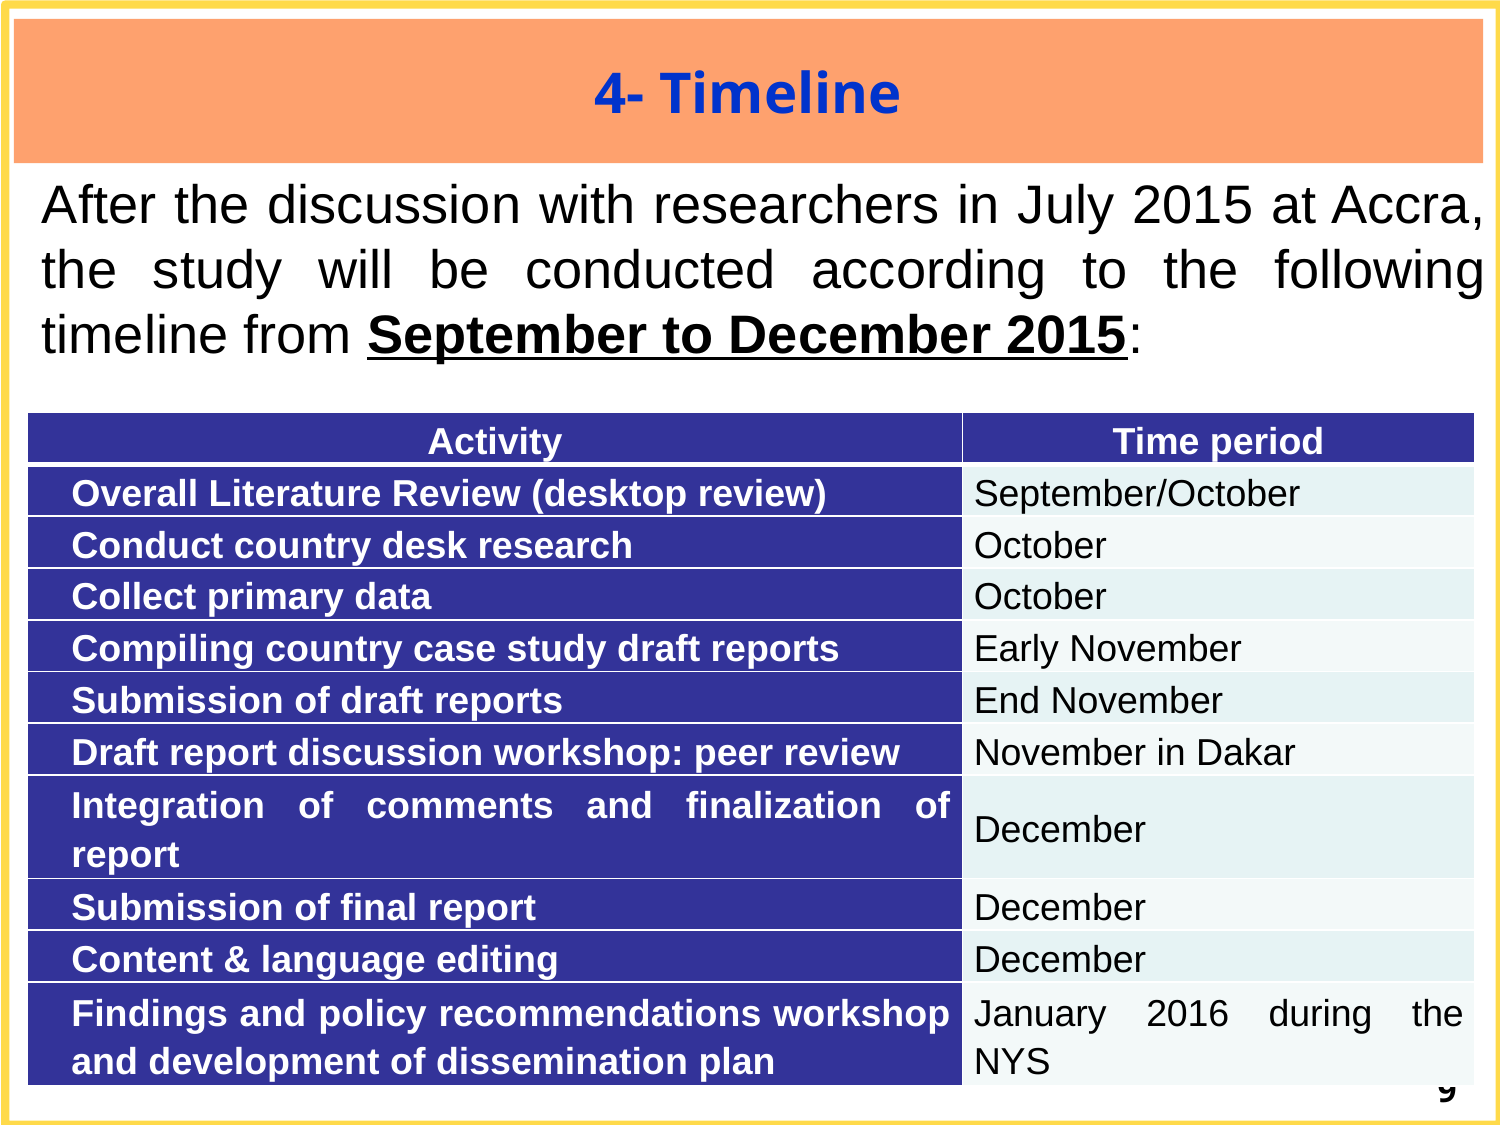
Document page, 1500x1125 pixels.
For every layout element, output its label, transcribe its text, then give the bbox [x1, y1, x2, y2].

table_cell January 2016 during the NYS [963, 983, 1474, 1085]
text_box After the discussion with researchers in July 2015 at Accra, the study will be conducted according to the following timeline from September to December 2015: [27, 162, 1500, 373]
table_cell Early November [963, 621, 1474, 671]
table_cell October [963, 517, 1474, 567]
title 4- Timeline [13, 18, 1484, 164]
table_cell Compiling country case study draft reports [28, 621, 962, 671]
table_cell December [963, 776, 1474, 878]
table_cell December [963, 879, 1474, 929]
table_cell Content & language editing [28, 931, 962, 981]
table_cell Submission of draft reports [28, 672, 962, 722]
table_cell End November [963, 672, 1474, 722]
table_cell Collect primary data [28, 569, 962, 619]
table_cell October [963, 569, 1474, 619]
table_cell November in Dakar [963, 724, 1474, 774]
table_cell Draft report discussion workshop: peer review [28, 724, 962, 774]
table_header Time period [963, 413, 1474, 462]
table_cell Submission of final report [28, 879, 962, 929]
table_cell Integration of comments and finalization of report [28, 776, 962, 878]
slide_number 9 [1403, 1061, 1491, 1120]
table_cell December [963, 931, 1474, 981]
table_cell Overall Literature Review (desktop review) [28, 467, 962, 515]
table_cell Conduct country desk research [28, 517, 962, 567]
table_header Activity [28, 413, 962, 462]
table_cell September/October [963, 467, 1474, 515]
table_cell Findings and policy recommendations workshop and development of dissemination plan [28, 983, 962, 1085]
